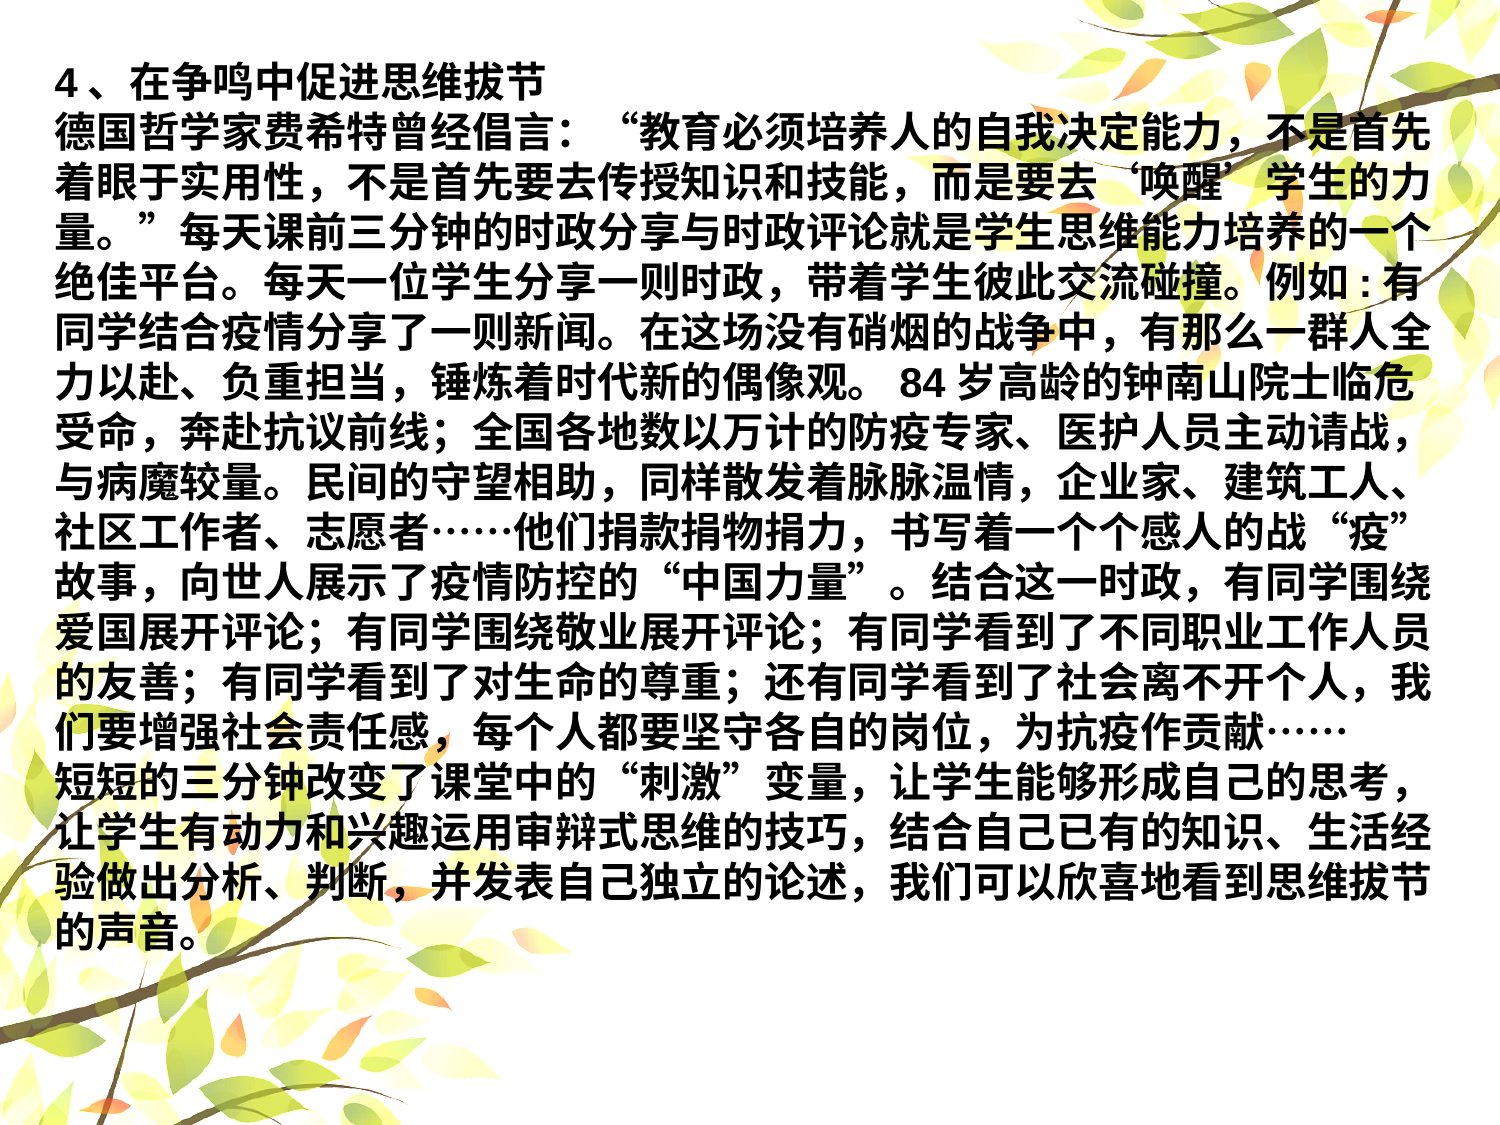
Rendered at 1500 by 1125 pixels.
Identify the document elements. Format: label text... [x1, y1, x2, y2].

text_box 4、在争鸣中促进思维拔节 德国哲学家费希特曾经倡言：“教育必须培养人的自我决定能力，不是首先着眼于实用性，不是首先要去传授知识和技能，而是要去‘唤醒’学生的力量。”每天课前三分钟的时政分享与时政评论就是学生思维能力培养的一个绝佳平台。每天一位学生分享一则时政，带着学生彼此交流碰撞。例如:有同学结合疫情分享了一则新闻。在这场没有硝烟的战争中，有那么一群人全力以赴、负重担当，锤炼着时代新的偶像观。84岁高龄的钟南山院士临危受命，奔赴抗议前线；全国各地数以万计的防疫专家、医护人员主动请战，与病魔较量。民间的守望相助，同样散发着脉脉温情，企业家、建筑工人、社区工作者、志愿者……他们捐款捐物捐力，书写着一个个感人的战“疫”故事，向世人展示了疫情防控的“中国力量”。结合这一时政，有同学围绕爱国展开评论；有同学围绕敬业展开评论；有同学看到了不同职业工作人员的友善；有同学看到了对生命的尊重；还有同学看到了社会离不开个人，我们要增强社会责任感，每个人都要坚守各自的岗位，为抗疫作贡献…… 短短的三分钟改变了课堂中的“刺激”变量，让学生能够形成自己的思考，让学生有动力和兴趣运用审辩式思维的技巧，结合自己已有的知识、生活经验做出分析、判断，并发表自己独立的论述，我们可以欣喜地看到思维拔节的声音。 [39, 48, 1461, 964]
picture [903, 0, 1500, 480]
picture [0, 594, 573, 1125]
